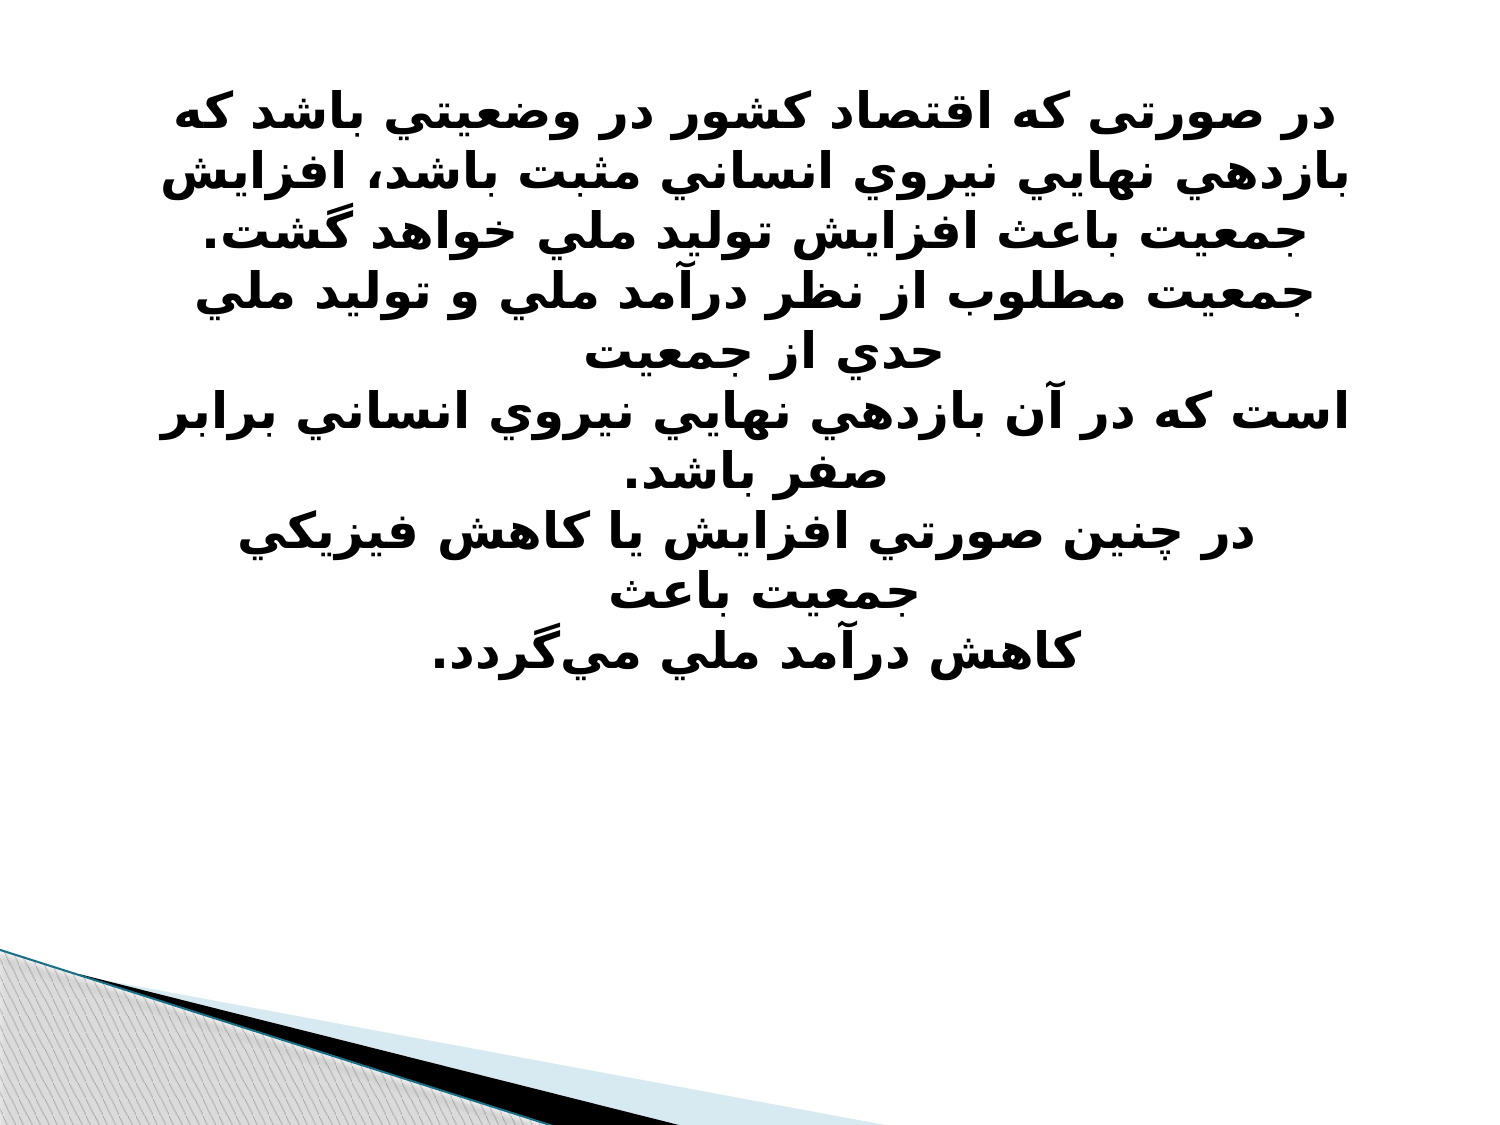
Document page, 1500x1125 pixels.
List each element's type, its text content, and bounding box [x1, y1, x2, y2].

text_box در صورتی كه اقتصاد كشور در وضعيتي باشد كه بازدهي نهايي نيروي انساني مثبت باشد، افزايش جمعيت باعث افزايش توليد ملي خواهد گشت. جمعيت مطلوب از نظر درآمد ملي و توليد ملي حدي از جمعيت است كه در آن بازدهي نهايي نيروي انساني برابر صفر باشد. در چنين صورتي افزايش يا كاهش فيزيكي جمعيت باعث كاهش درآمد ملي مي‌گردد. [128, 71, 1383, 1046]
